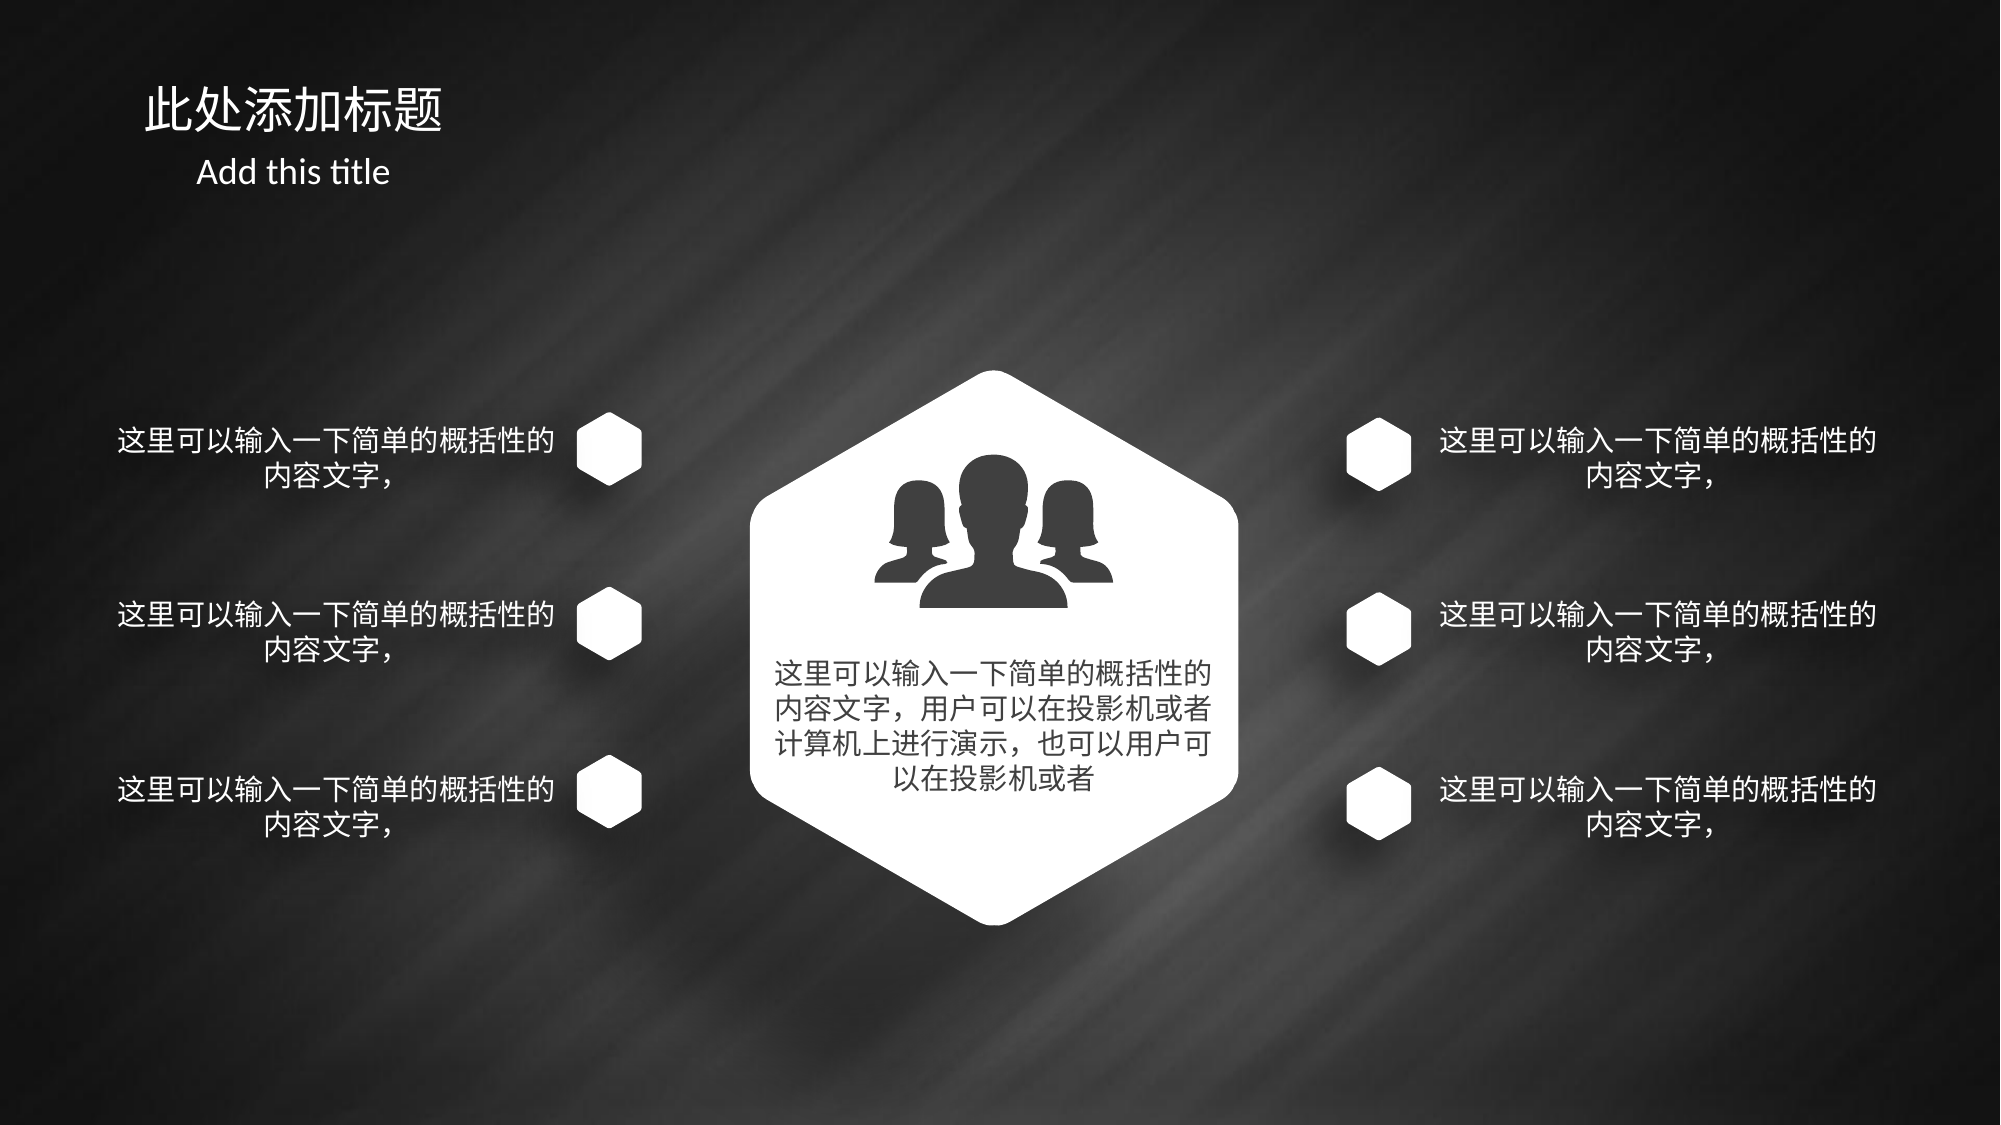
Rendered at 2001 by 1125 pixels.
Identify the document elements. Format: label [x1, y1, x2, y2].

picture [0, 0, 2000, 1125]
text_box [874, 454, 1113, 608]
